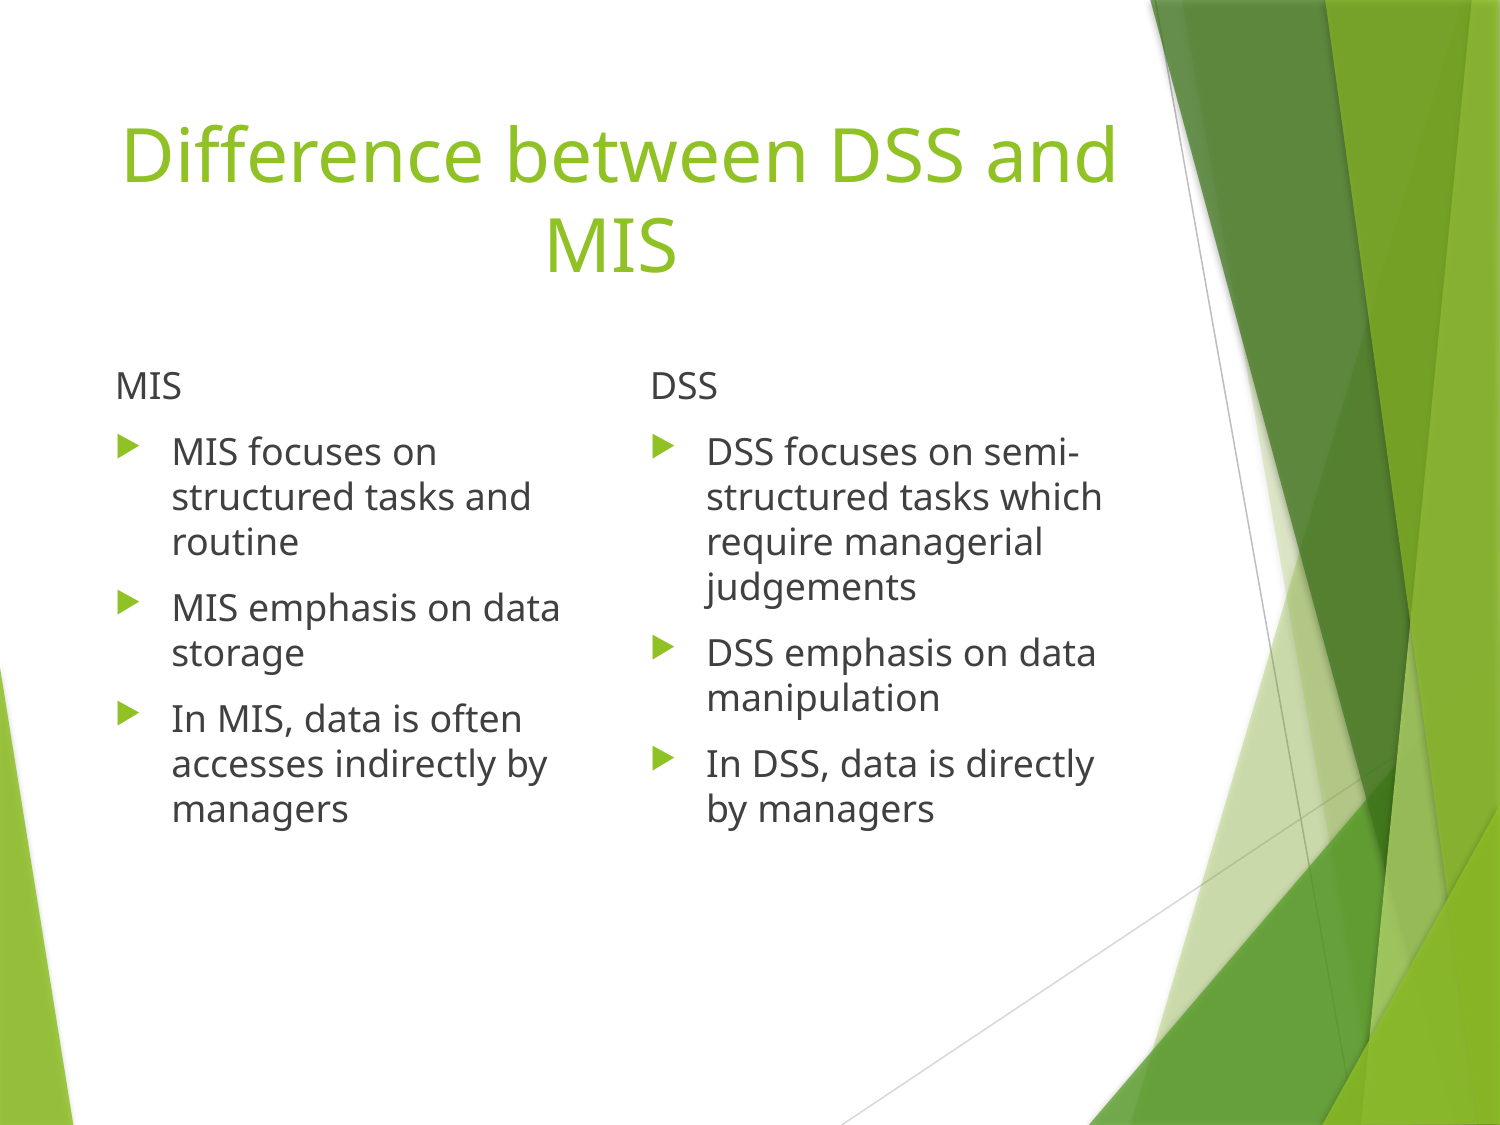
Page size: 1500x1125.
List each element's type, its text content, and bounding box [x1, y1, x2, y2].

list MIS MIS focuses on structured tasks and routine MIS emphasis on data storage In MIS, data is often accesses indirectly by managers [99, 354, 607, 992]
list DSS DSS focuses on semi-structured tasks which require managerial judgements DSS emphasis on data manipulation In DSS, data is directly by managers [634, 354, 1142, 992]
title Difference between DSS and MIS [99, 99, 1142, 317]
